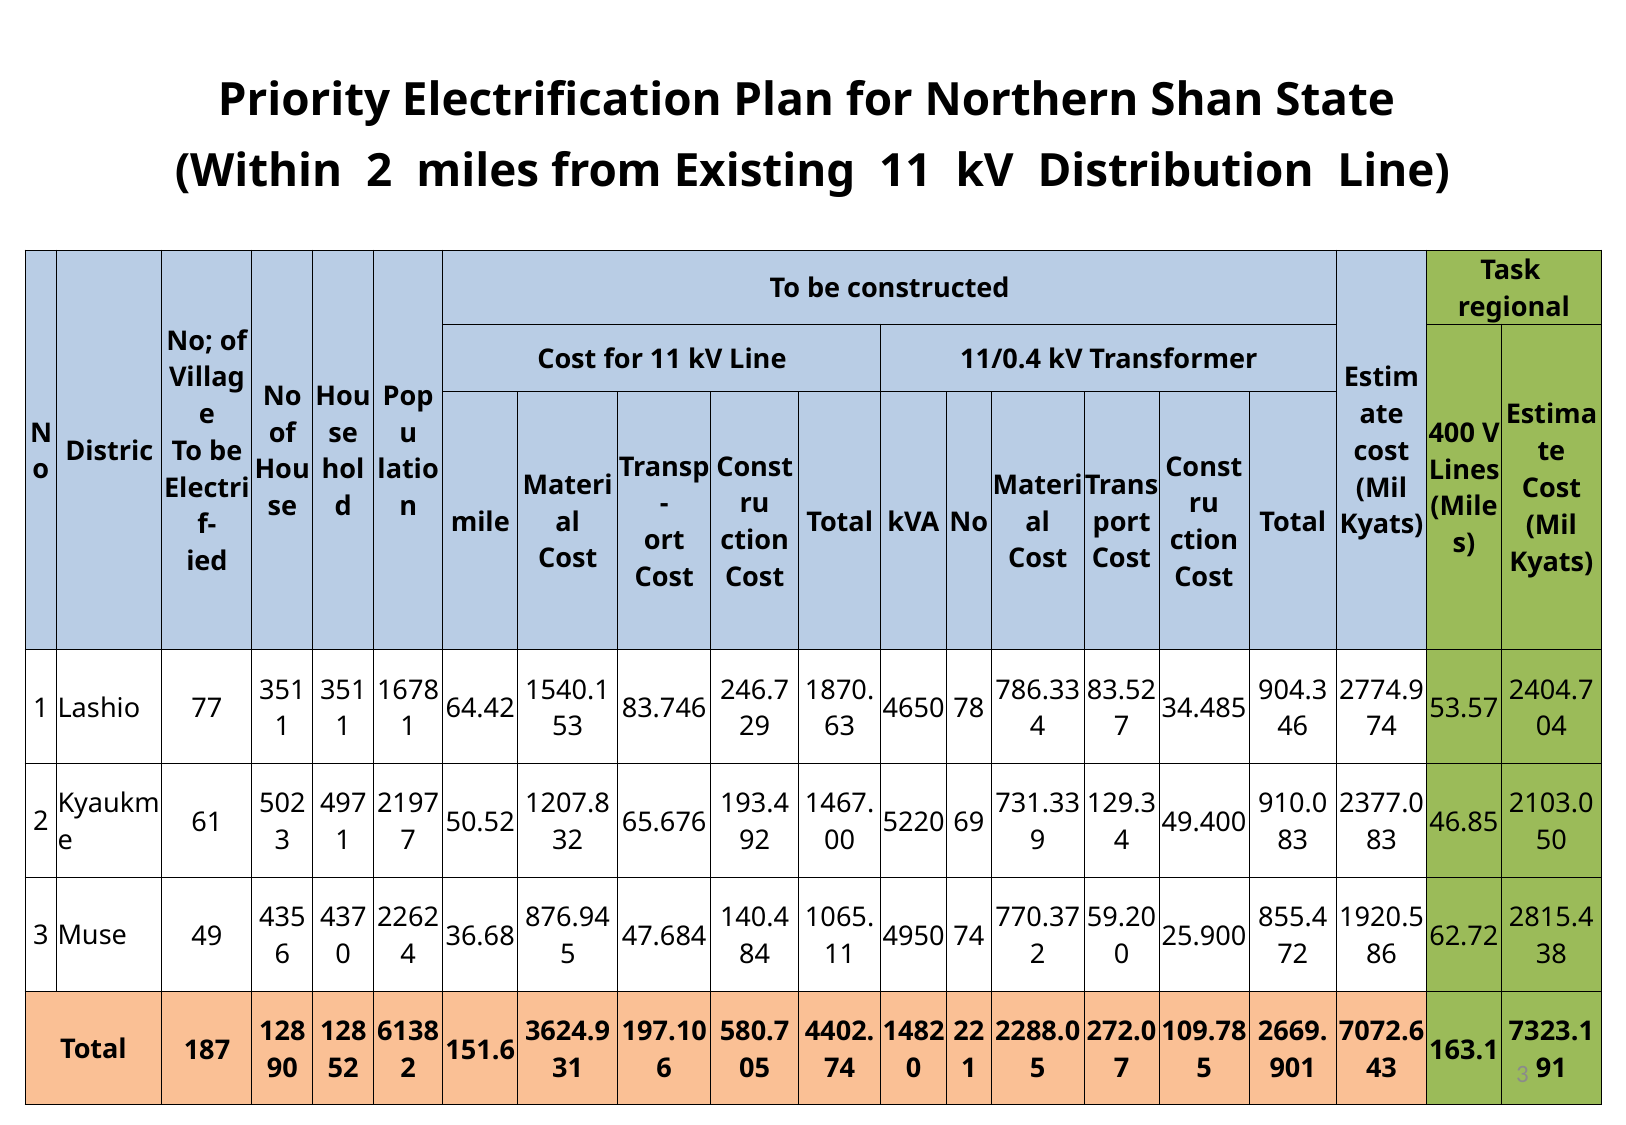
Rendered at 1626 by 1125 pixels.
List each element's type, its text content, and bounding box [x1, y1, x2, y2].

table_cell 2774.974 [1337, 650, 1426, 763]
table_cell 2377.083 [1337, 764, 1426, 877]
table_cell 580.705 [711, 992, 798, 1104]
table_cell 14820 [881, 992, 946, 1104]
table_cell 77 [162, 650, 251, 763]
table_cell 221 [947, 992, 991, 1104]
table_cell 197.106 [618, 992, 710, 1104]
table_cell 4402.74 [799, 992, 880, 1104]
table_cell 5220 [881, 764, 946, 877]
table_cell 3624.931 [518, 992, 617, 1104]
table_cell 2 [26, 764, 56, 877]
slide_number 3 [1164, 1042, 1544, 1103]
table_cell 78 [947, 650, 991, 763]
table_cell 49 [162, 878, 251, 991]
table_cell 83.746 [618, 650, 710, 763]
table_header To be constructed [443, 251, 1336, 324]
table_cell 2103.050 [1502, 764, 1601, 877]
table_cell 1 [26, 650, 56, 763]
table_cell 910.083 [1250, 764, 1336, 877]
table_cell 193.492 [711, 764, 798, 877]
table_cell 62.72 [1427, 878, 1501, 991]
table_cell 49.400 [1160, 764, 1249, 877]
table_cell Trans port Cost [1085, 392, 1159, 649]
table_cell 7072.643 [1337, 992, 1426, 1042]
table_cell 2669.901 [1250, 992, 1336, 1042]
table_cell 34.485 [1160, 650, 1249, 763]
table_header House hold [313, 251, 373, 649]
table_cell 2288.05 [992, 992, 1084, 1104]
table_header Estimate cost (Mil Kyats) [1337, 251, 1426, 649]
table_cell kVA [881, 392, 946, 649]
table_cell 2404.704 [1502, 650, 1601, 763]
table_cell Total [799, 392, 880, 649]
table_cell 1207.832 [518, 764, 617, 877]
table_cell Transp- ort Cost [618, 392, 710, 649]
table_cell 140.484 [711, 878, 798, 991]
table_cell 3511 [313, 650, 373, 763]
table_cell 50.52 [443, 764, 517, 877]
table_cell Cost for 11 kV Line [443, 325, 880, 391]
table_header No; of Village To be Electrif- ied [162, 251, 251, 649]
table_cell 3 [26, 878, 56, 991]
table_cell 163.1 [1427, 992, 1501, 1042]
table_cell 855.472 [1250, 878, 1336, 991]
table_cell Kyaukme [57, 764, 161, 877]
table_cell 129.34 [1085, 764, 1159, 877]
table_cell Material Cost [992, 392, 1084, 649]
table_cell 4356 [252, 878, 312, 991]
table_cell 4370 [313, 878, 373, 991]
table_cell 731.339 [992, 764, 1084, 877]
table_cell 7323.191 [1502, 992, 1601, 1104]
table_cell 11/0.4 kV Transformer [881, 325, 1336, 391]
table_cell 12890 [252, 992, 312, 1104]
table_cell 876.945 [518, 878, 617, 991]
table_cell 400 V Lines (Miles) [1427, 325, 1501, 649]
table_header Task regional [1427, 251, 1601, 324]
table_header No of House [252, 251, 312, 649]
table_cell Estimate Cost (Mil Kyats) [1502, 325, 1601, 649]
table_cell 12852 [313, 992, 373, 1104]
table_cell Lashio [57, 650, 161, 763]
table_cell 69 [947, 764, 991, 877]
table_cell 61 [162, 764, 251, 877]
table_cell 1065.11 [799, 878, 880, 991]
table_cell 151.6 [443, 992, 517, 1104]
table_cell Material Cost [518, 392, 617, 649]
table_cell 272.07 [1085, 992, 1159, 1104]
table_cell 1467.00 [799, 764, 880, 877]
table_cell 770.372 [992, 878, 1084, 991]
table_cell mile [443, 392, 517, 649]
table_cell 25.900 [1160, 878, 1249, 991]
table_cell 64.42 [443, 650, 517, 763]
table_header Popu lation [374, 251, 442, 649]
table_cell No [947, 392, 991, 649]
table_cell 904.346 [1250, 650, 1336, 763]
table_cell 83.527 [1085, 650, 1159, 763]
table_cell 3511 [252, 650, 312, 763]
table_cell 36.68 [443, 878, 517, 991]
table_cell 4950 [881, 878, 946, 991]
table_cell 786.334 [992, 650, 1084, 763]
table_header No [26, 251, 56, 649]
table_cell 65.676 [618, 764, 710, 877]
table_cell 59.200 [1085, 878, 1159, 991]
table_cell 53.57 [1427, 650, 1501, 763]
table_cell 5023 [252, 764, 312, 877]
table_cell Total [1250, 392, 1336, 649]
table_cell Total [26, 992, 161, 1104]
table_cell 47.684 [618, 878, 710, 991]
title Priority Electrification Plan for Northern Shan State (Within 2 miles from Existing 11 kV Distribution Line) [81, 62, 1544, 188]
table_cell 246.729 [711, 650, 798, 763]
table_cell Muse [57, 878, 161, 991]
table_cell 1540.153 [518, 650, 617, 763]
table_cell Constru ction Cost [1160, 392, 1249, 649]
table_cell 46.85 [1427, 764, 1501, 877]
table_cell 16781 [374, 650, 442, 763]
table_cell 187 [162, 992, 251, 1104]
table_cell 109.785 [1160, 992, 1249, 1104]
table_cell Constru ction Cost [711, 392, 798, 649]
table_cell 61382 [374, 992, 442, 1104]
table_cell 1920.586 [1337, 878, 1426, 991]
table_cell 4971 [313, 764, 373, 877]
table_header Distric [57, 251, 161, 649]
table_cell 4650 [881, 650, 946, 763]
table_cell 74 [947, 878, 991, 991]
table_cell 22624 [374, 878, 442, 991]
table_cell 1870.63 [799, 650, 880, 763]
table_cell 2815.438 [1502, 878, 1601, 991]
table_cell 21977 [374, 764, 442, 877]
